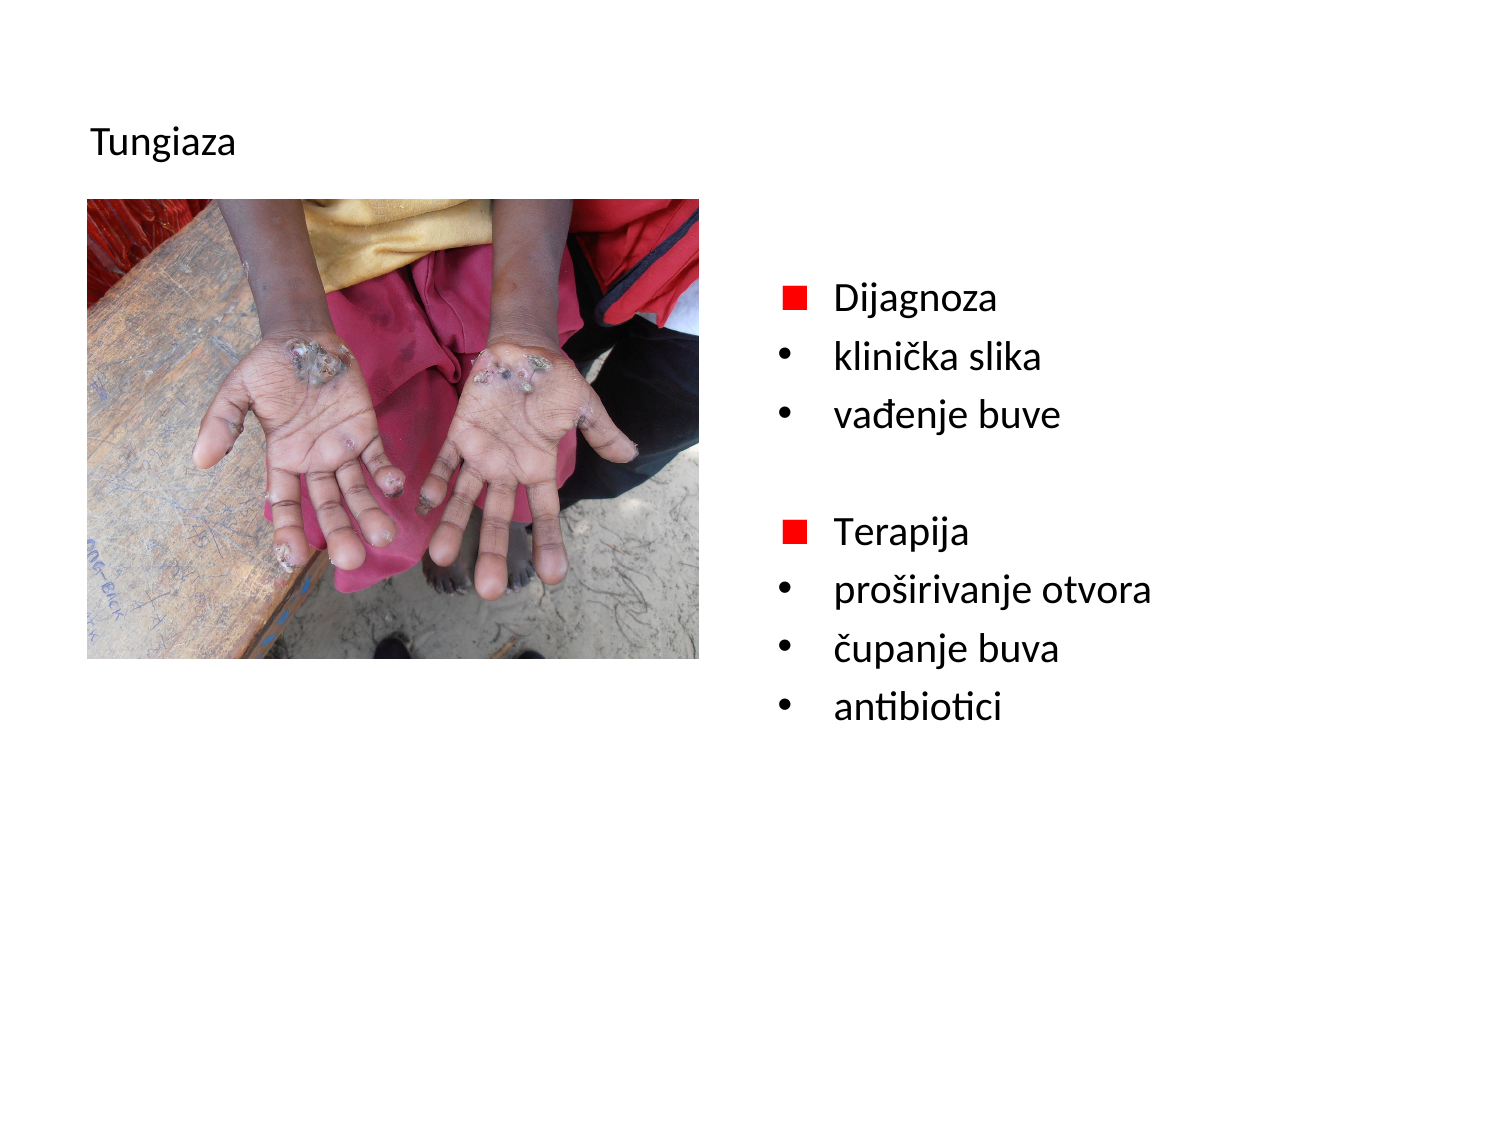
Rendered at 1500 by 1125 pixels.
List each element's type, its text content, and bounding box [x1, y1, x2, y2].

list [87, 199, 700, 659]
picture [777, 280, 807, 310]
title Tungiaza [75, 45, 1425, 233]
picture [777, 514, 807, 544]
list Dijagnoza klinička slika vađenje buve Terapija proširivanje otvora čupanje buva antibiotici [762, 262, 1425, 1005]
